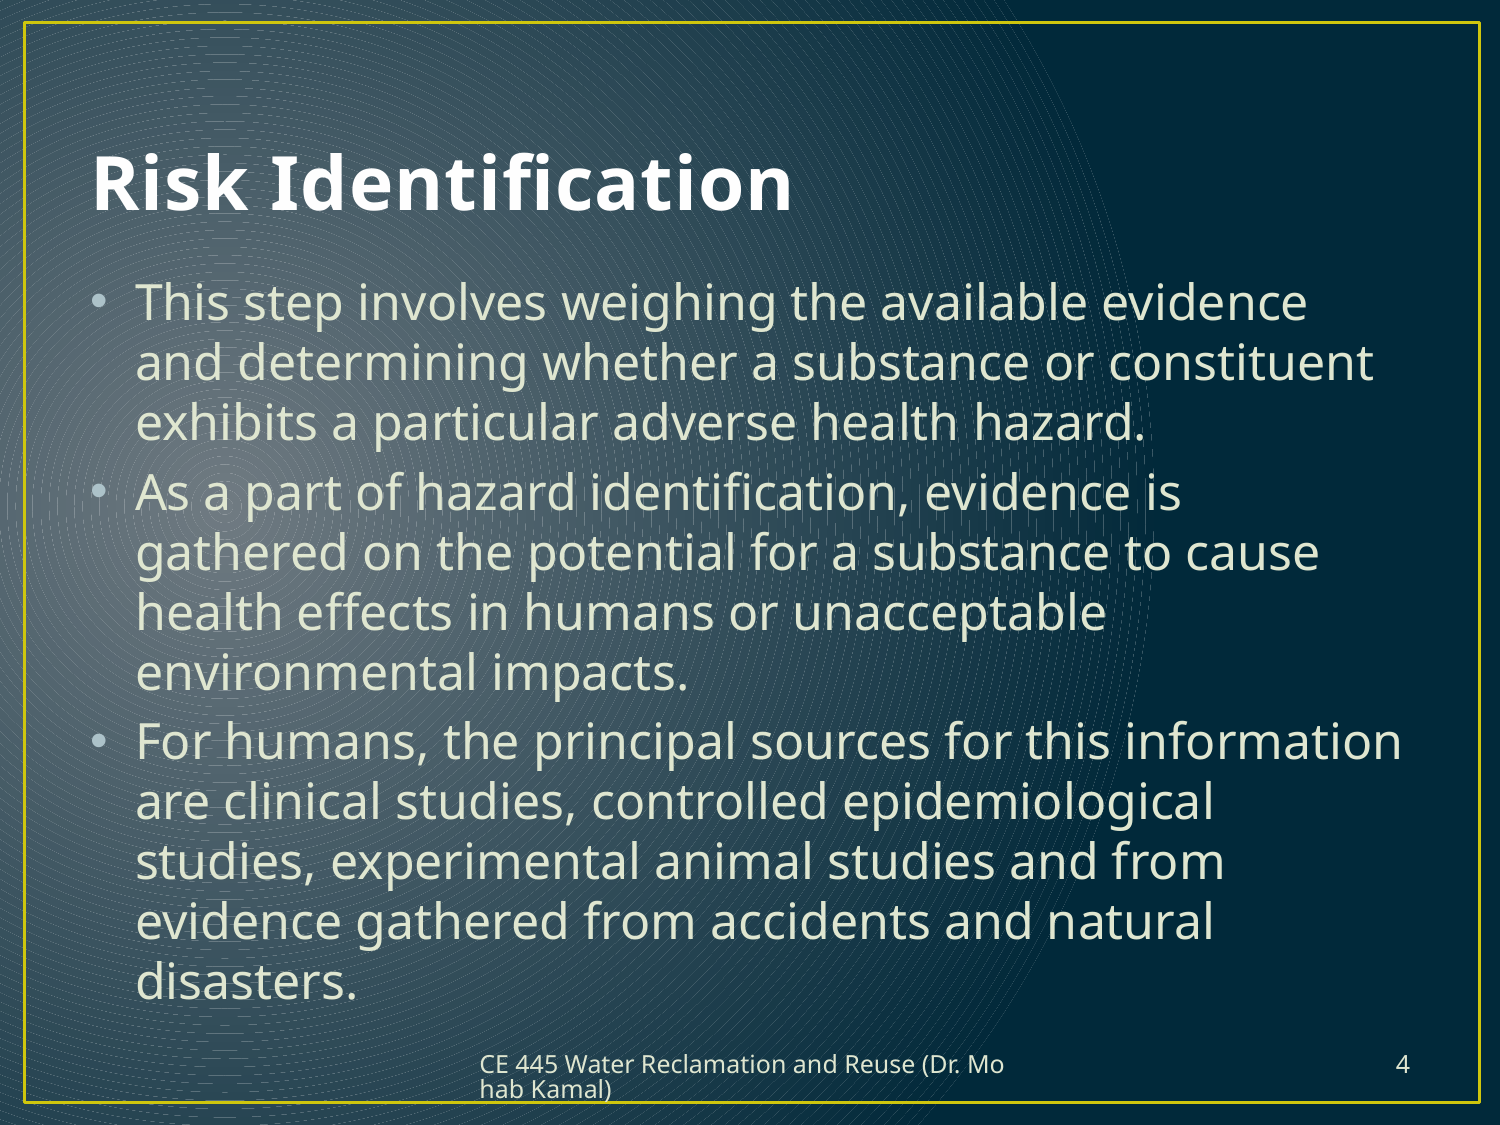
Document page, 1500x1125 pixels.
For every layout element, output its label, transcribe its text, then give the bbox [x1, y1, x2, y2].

list This step involves weighing the available evidence and determining whether a substance or constituent exhibits a particular adverse health hazard. As a part of hazard identification, evidence is gathered on the potential for a substance to cause health effects in humans or unacceptable environmental impacts. For humans, the principal sources for this information are clinical studies, controlled epidemiological studies, experimental animal studies and from evidence gathered from accidents and natural disasters. [75, 262, 1425, 1005]
footer CE 445 Water Reclamation and Reuse (Dr. Mohab Kamal) [464, 1035, 1036, 1096]
title Risk Identification [75, 45, 1425, 233]
slide_number 4 [1074, 1035, 1425, 1096]
